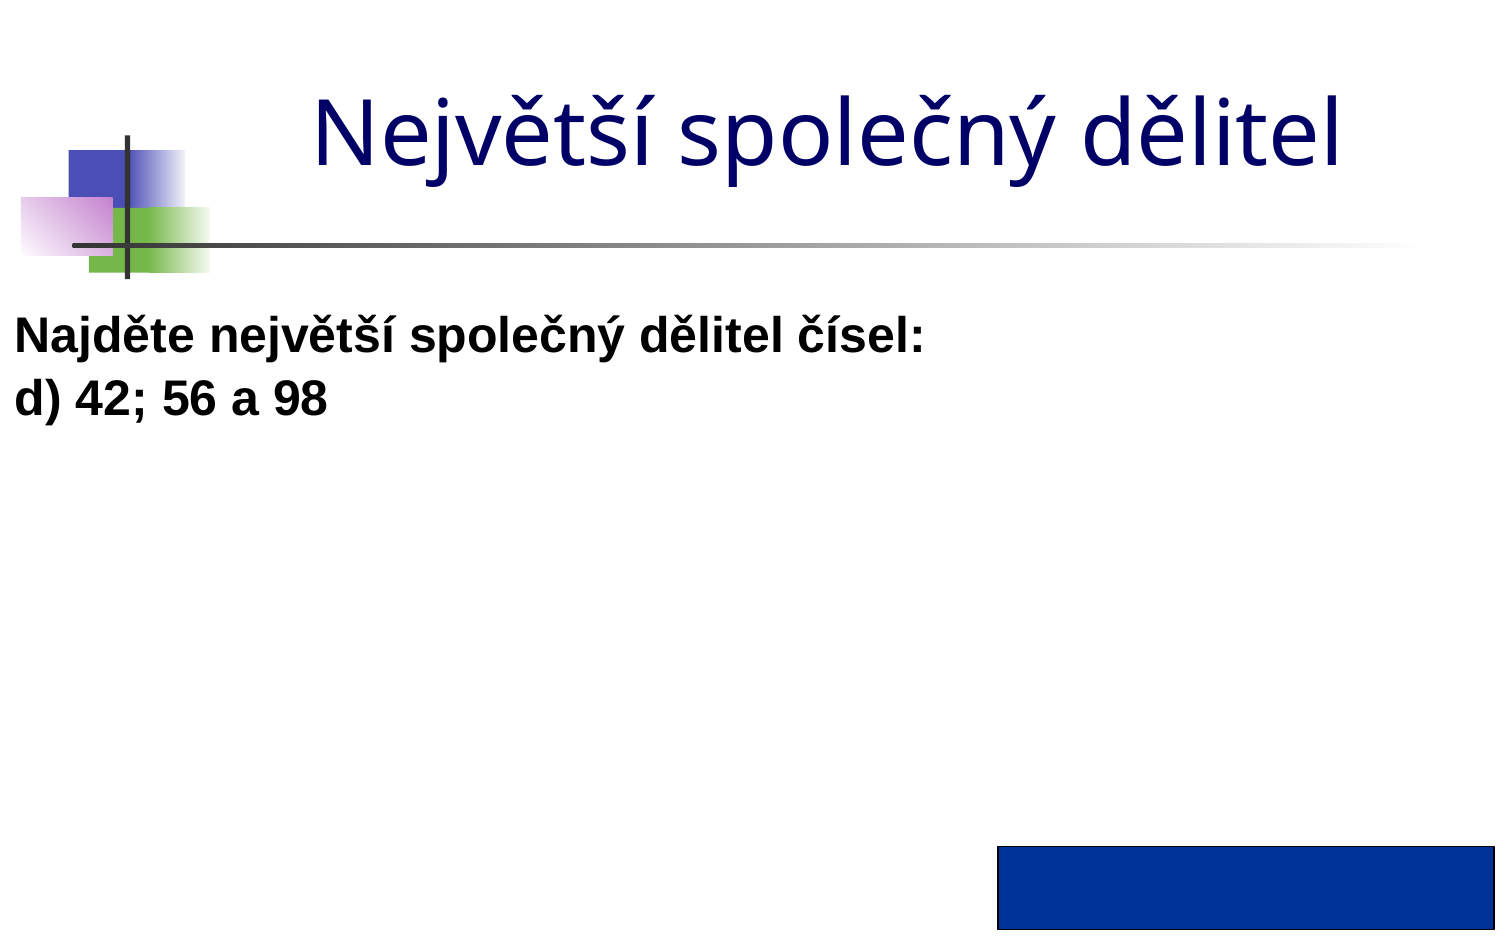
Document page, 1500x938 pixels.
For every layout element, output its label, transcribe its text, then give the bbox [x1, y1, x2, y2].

text_box D(42; 56; 98) = 14 [1494, 856, 1500, 922]
text_box [997, 846, 1494, 930]
title Největší společný dělitel [188, 29, 1468, 230]
text_box Najděte největší společný dělitel čísel: [0, 295, 1211, 370]
text_box d) 42; 56 a 98 [0, 357, 396, 433]
